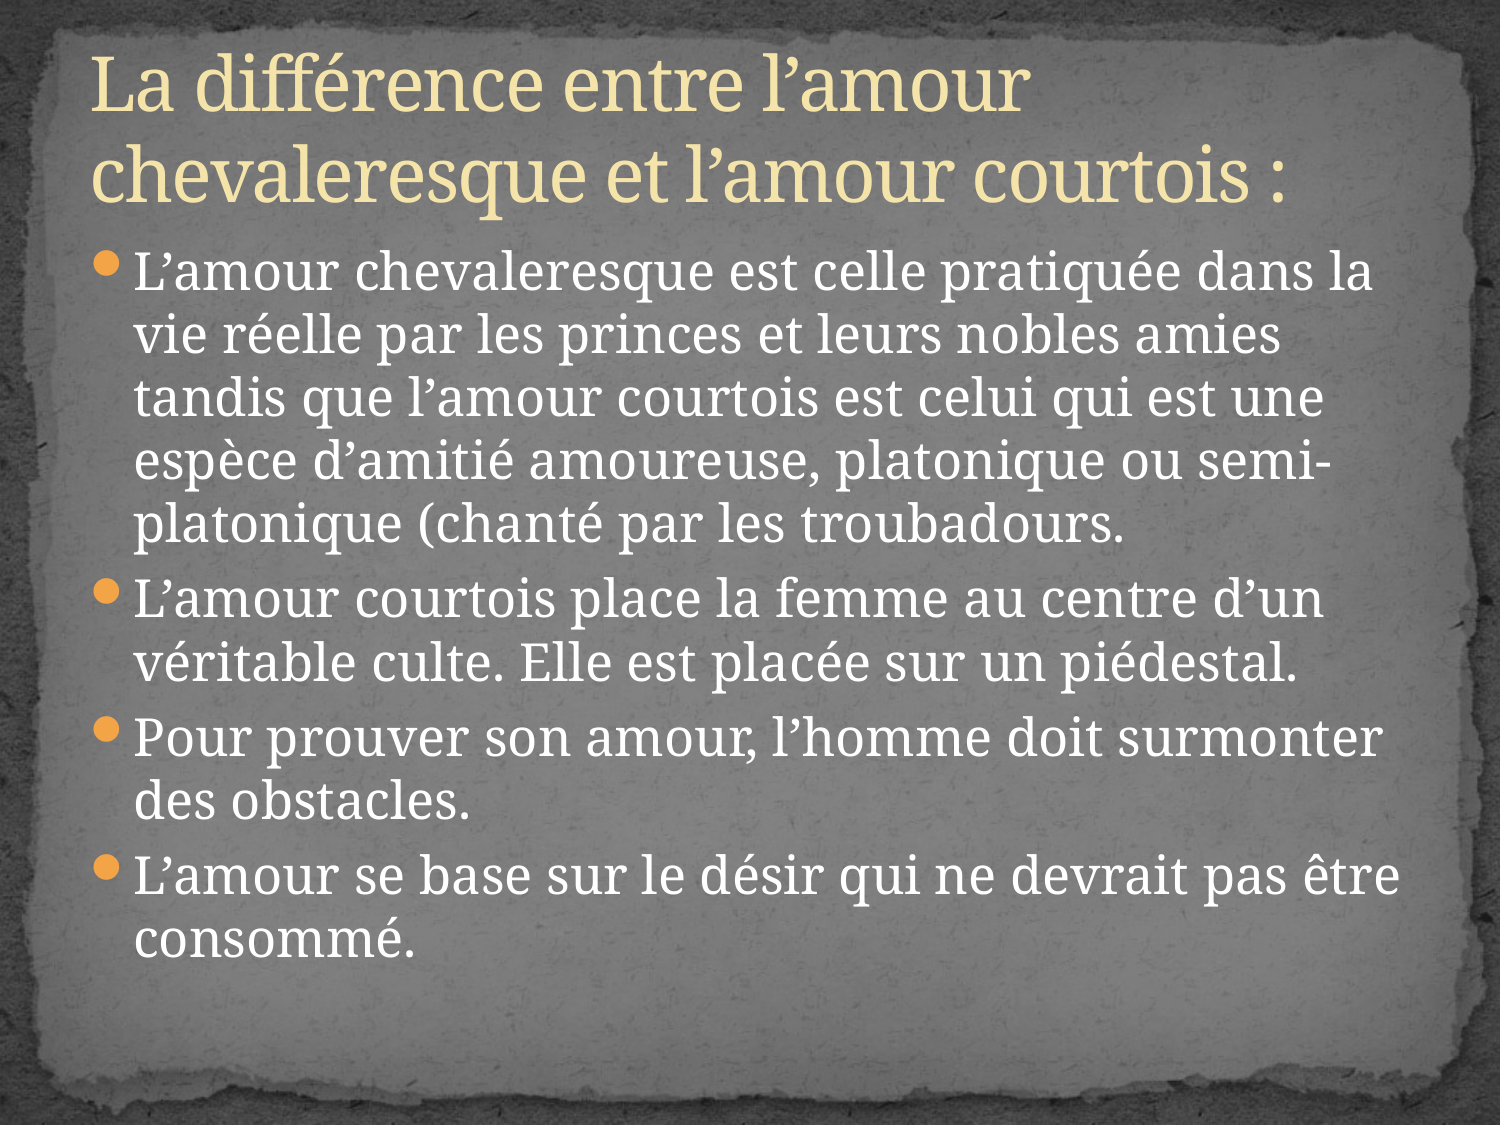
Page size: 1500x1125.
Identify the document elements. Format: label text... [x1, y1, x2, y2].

list L’amour chevaleresque est celle pratiquée dans la vie réelle par les princes et leurs nobles amies tandis que l’amour courtois est celui qui est une espèce d’amitié amoureuse, platonique ou semi-platonique (chanté par les troubadours. L’amour courtois place la femme au centre d’un véritable culte. Elle est placée sur un piédestal. Pour prouver son amour, l’homme doit surmonter des obstacles. L’amour se base sur le désir qui ne devrait pas être consommé. [75, 230, 1425, 981]
title La différence entre l’amour chevaleresque et l’amour courtois : [74, 24, 1425, 225]
